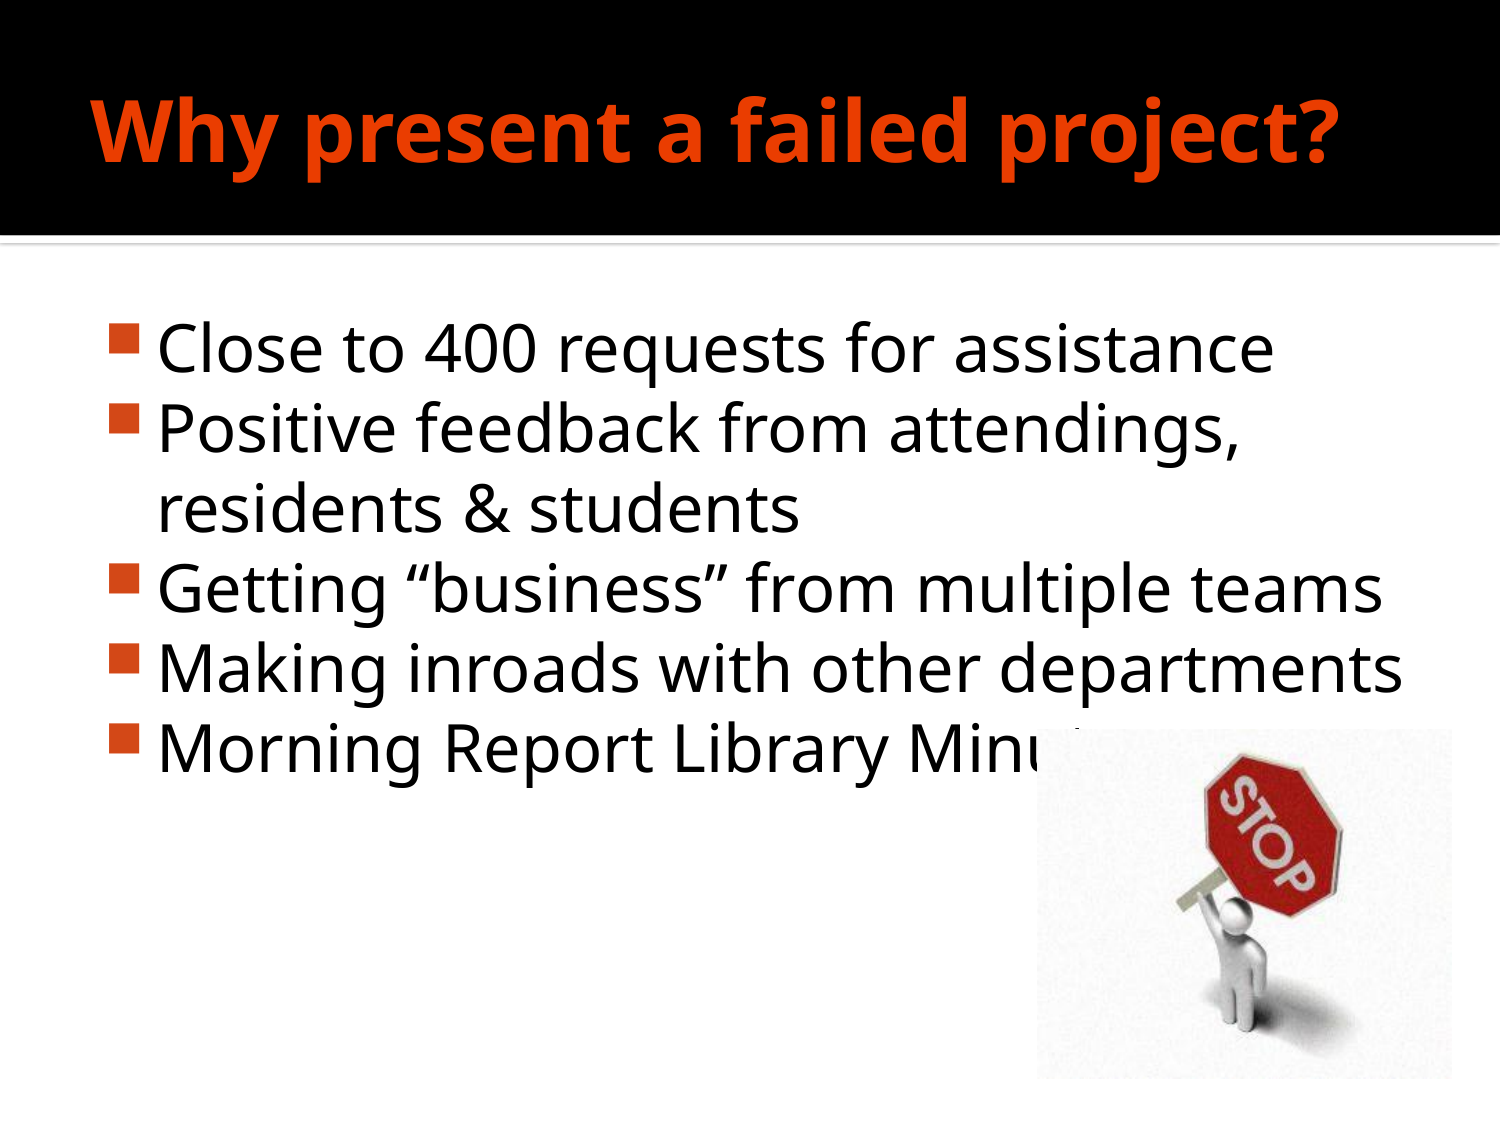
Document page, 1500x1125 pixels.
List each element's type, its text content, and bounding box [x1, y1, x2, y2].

picture [1037, 729, 1452, 1079]
list Close to 400 requests for assistance Positive feedback from attendings, residents & students Getting “business” from multiple teams Making inroads with other departments Morning Report Library Minutes [75, 291, 1425, 1050]
title Why present a failed project? [75, 25, 1425, 231]
